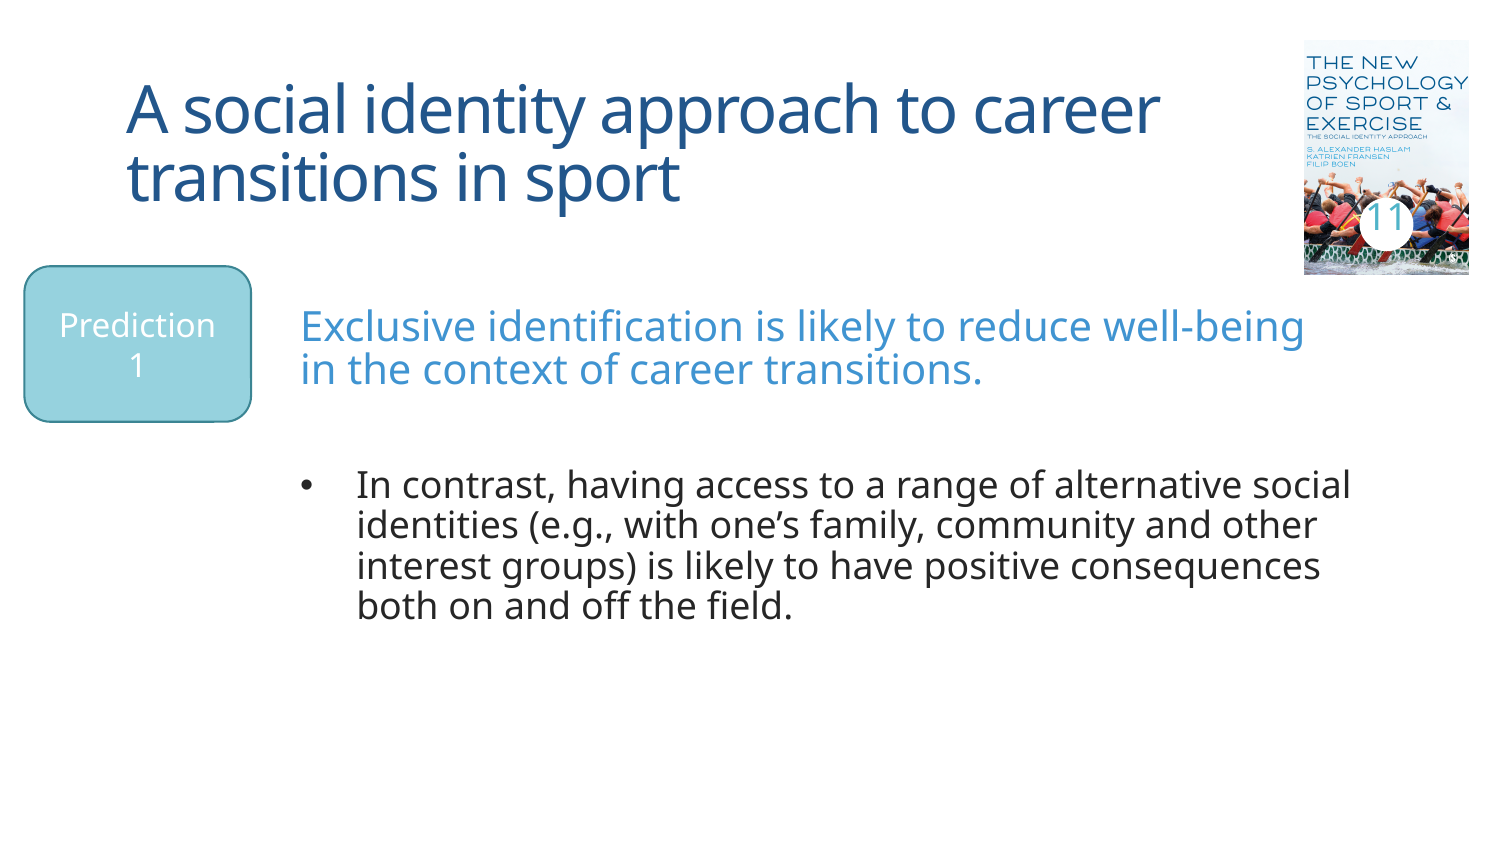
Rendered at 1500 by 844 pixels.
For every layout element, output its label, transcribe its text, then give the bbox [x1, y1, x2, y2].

slide_number 11 [1344, 79, 1429, 252]
text_box Prediction 1 [23, 265, 253, 423]
title A social identity approach to career transitions in sport [111, 71, 1387, 158]
picture [1304, 40, 1469, 275]
list In contrast, having access to a range of alternative social identities (e.g., with one’s family, community and other interest groups) is likely to have positive consequences both on and off the field. [284, 458, 1411, 844]
text_box Exclusive identification is likely to reduce well-being in the context of career transitions. [284, 300, 1321, 422]
